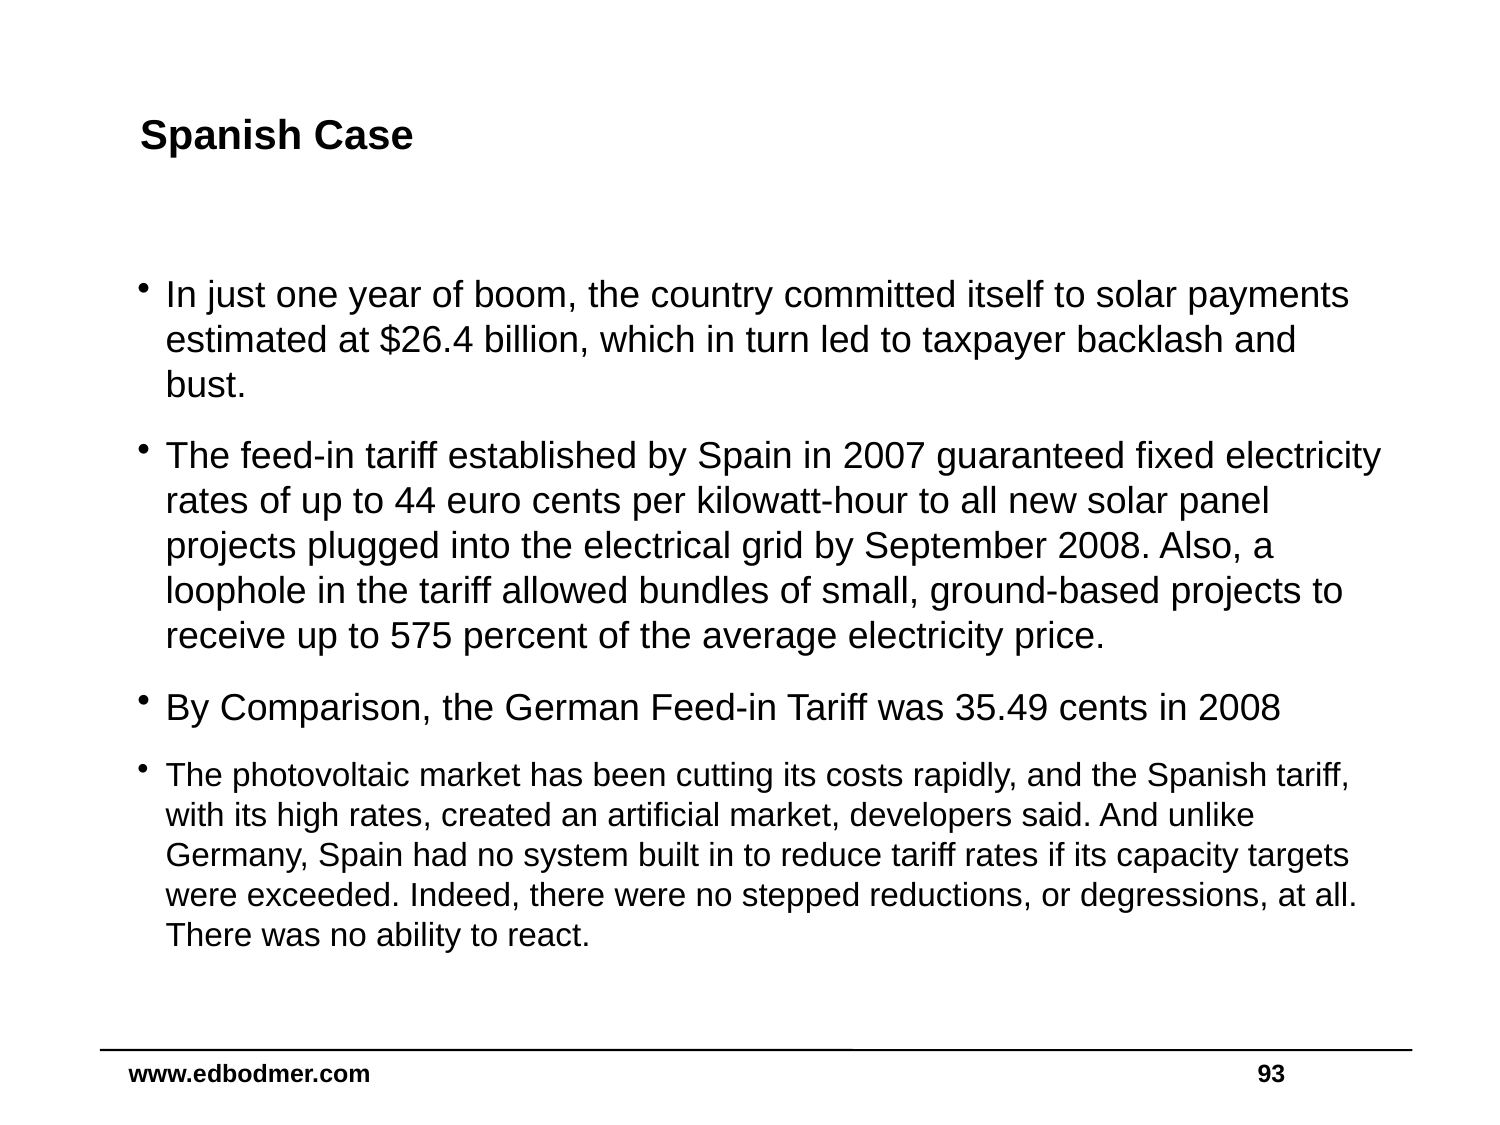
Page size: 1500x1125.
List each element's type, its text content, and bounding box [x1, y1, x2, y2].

title Spanish Case [124, 99, 1288, 226]
list In just one year of boom, the country committed itself to solar payments estimated at $26.4 billion, which in turn led to taxpayer backlash and bust. The feed-in tariff established by Spain in 2007 guaranteed fixed electricity rates of up to 44 euro cents per kilowatt-hour to all new solar panel projects plugged into the electrical grid by September 2008. Also, a loophole in the tariff allowed bundles of small, ground-based projects to receive up to 575 percent of the average electricity price. By Comparison, the German Feed-in Tariff was 35.49 cents in 2008 The photovoltaic market has been cutting its costs rapidly, and the Spanish tariff, with its high rates, created an artificial market, developers said. And unlike Germany, Spain had no system built in to reduce tariff rates if its capacity targets were exceeded. Indeed, there were no stepped reductions, or degressions, at all. There was no ability to react. [112, 262, 1401, 1026]
